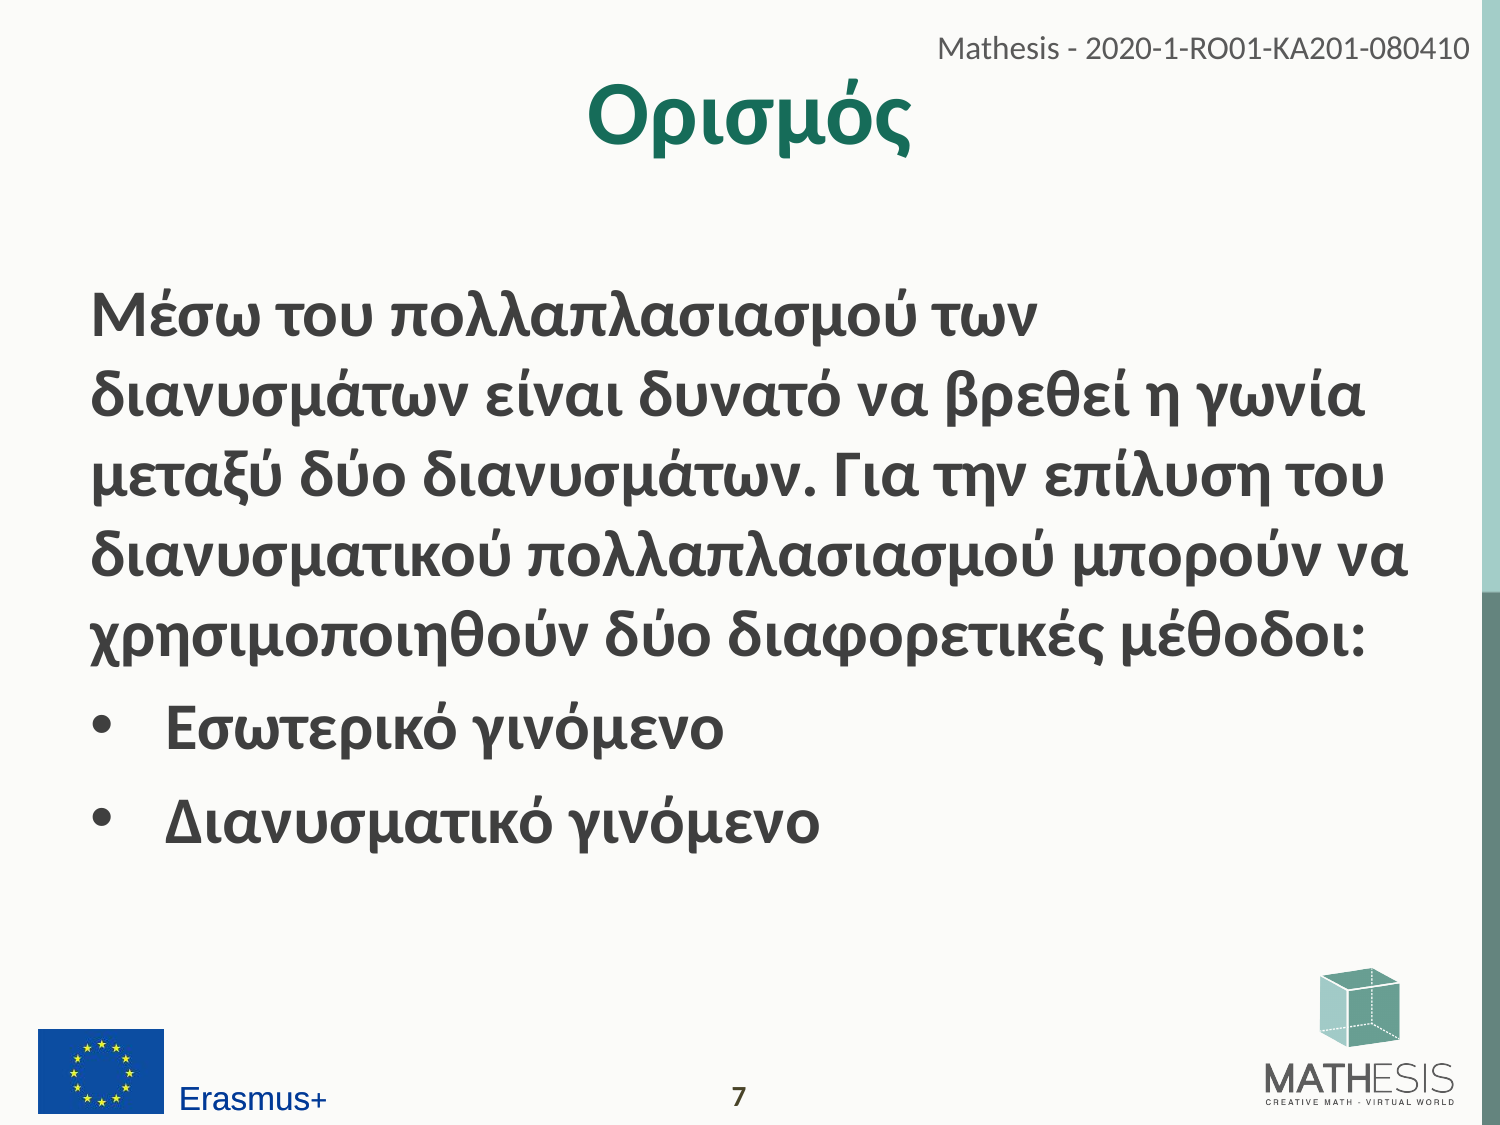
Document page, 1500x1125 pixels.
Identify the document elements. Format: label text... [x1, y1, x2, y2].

title Ορισμός [75, 45, 1425, 233]
picture [38, 1029, 164, 1114]
list Μέσω του πολλαπλασιασμού των διανυσμάτων είναι δυνατό να βρεθεί η γωνία μεταξύ δύο διανυσμάτων. Για την επίλυση του διανυσματικού πολλαπλασιασμού μπορούν να χρησιμοποιηθούν δύο διαφορετικές μέθοδοι: Εσωτερικό γινόμενο Διανυσματικό γινόμενο [75, 262, 1425, 1005]
